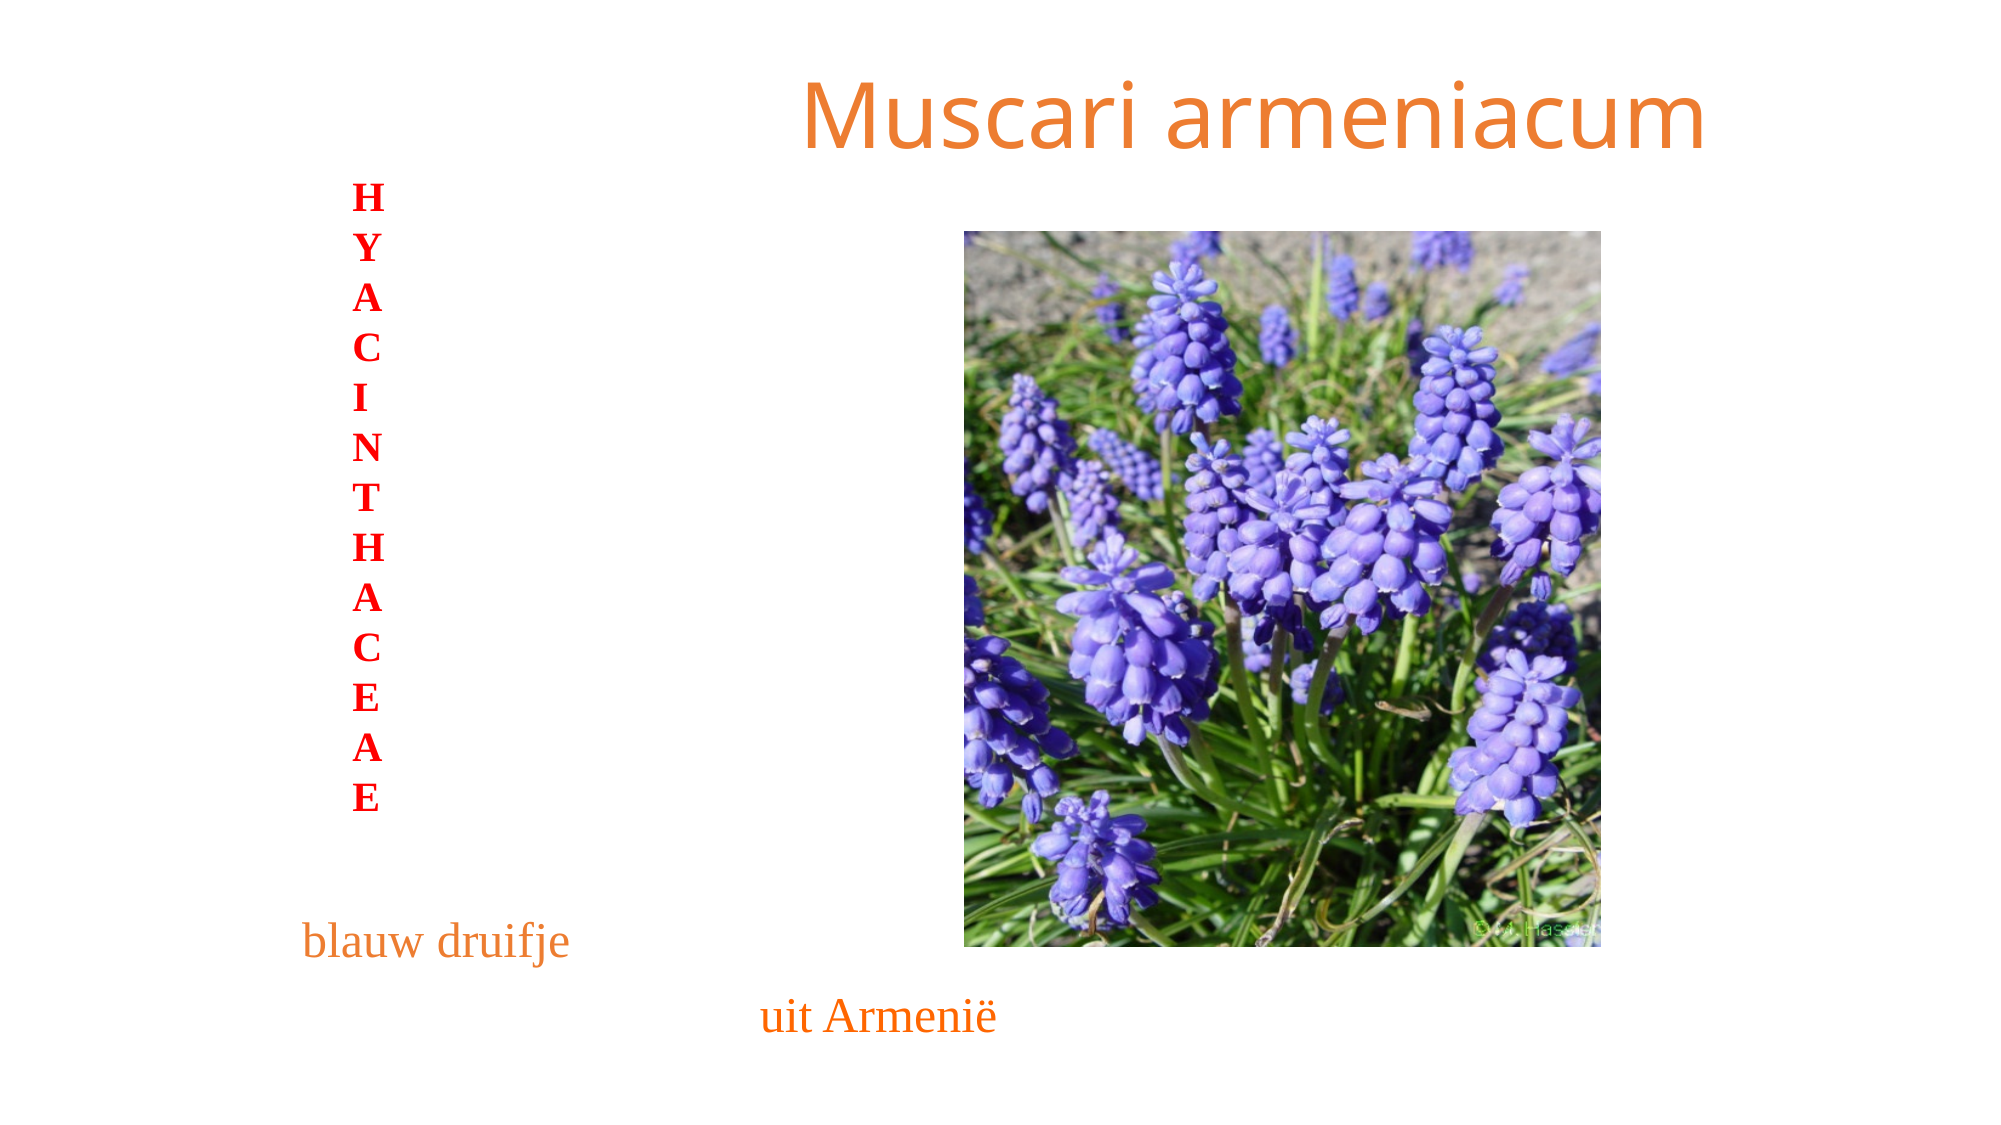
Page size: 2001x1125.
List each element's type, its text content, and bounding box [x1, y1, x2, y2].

picture [964, 231, 1601, 947]
text_box uit Armenië [300, 974, 1013, 1050]
text_box HYACINTHACEAE [337, 162, 400, 828]
text_box blauw druifje [287, 899, 1350, 975]
title Muscari armeniacum [450, 24, 1725, 213]
